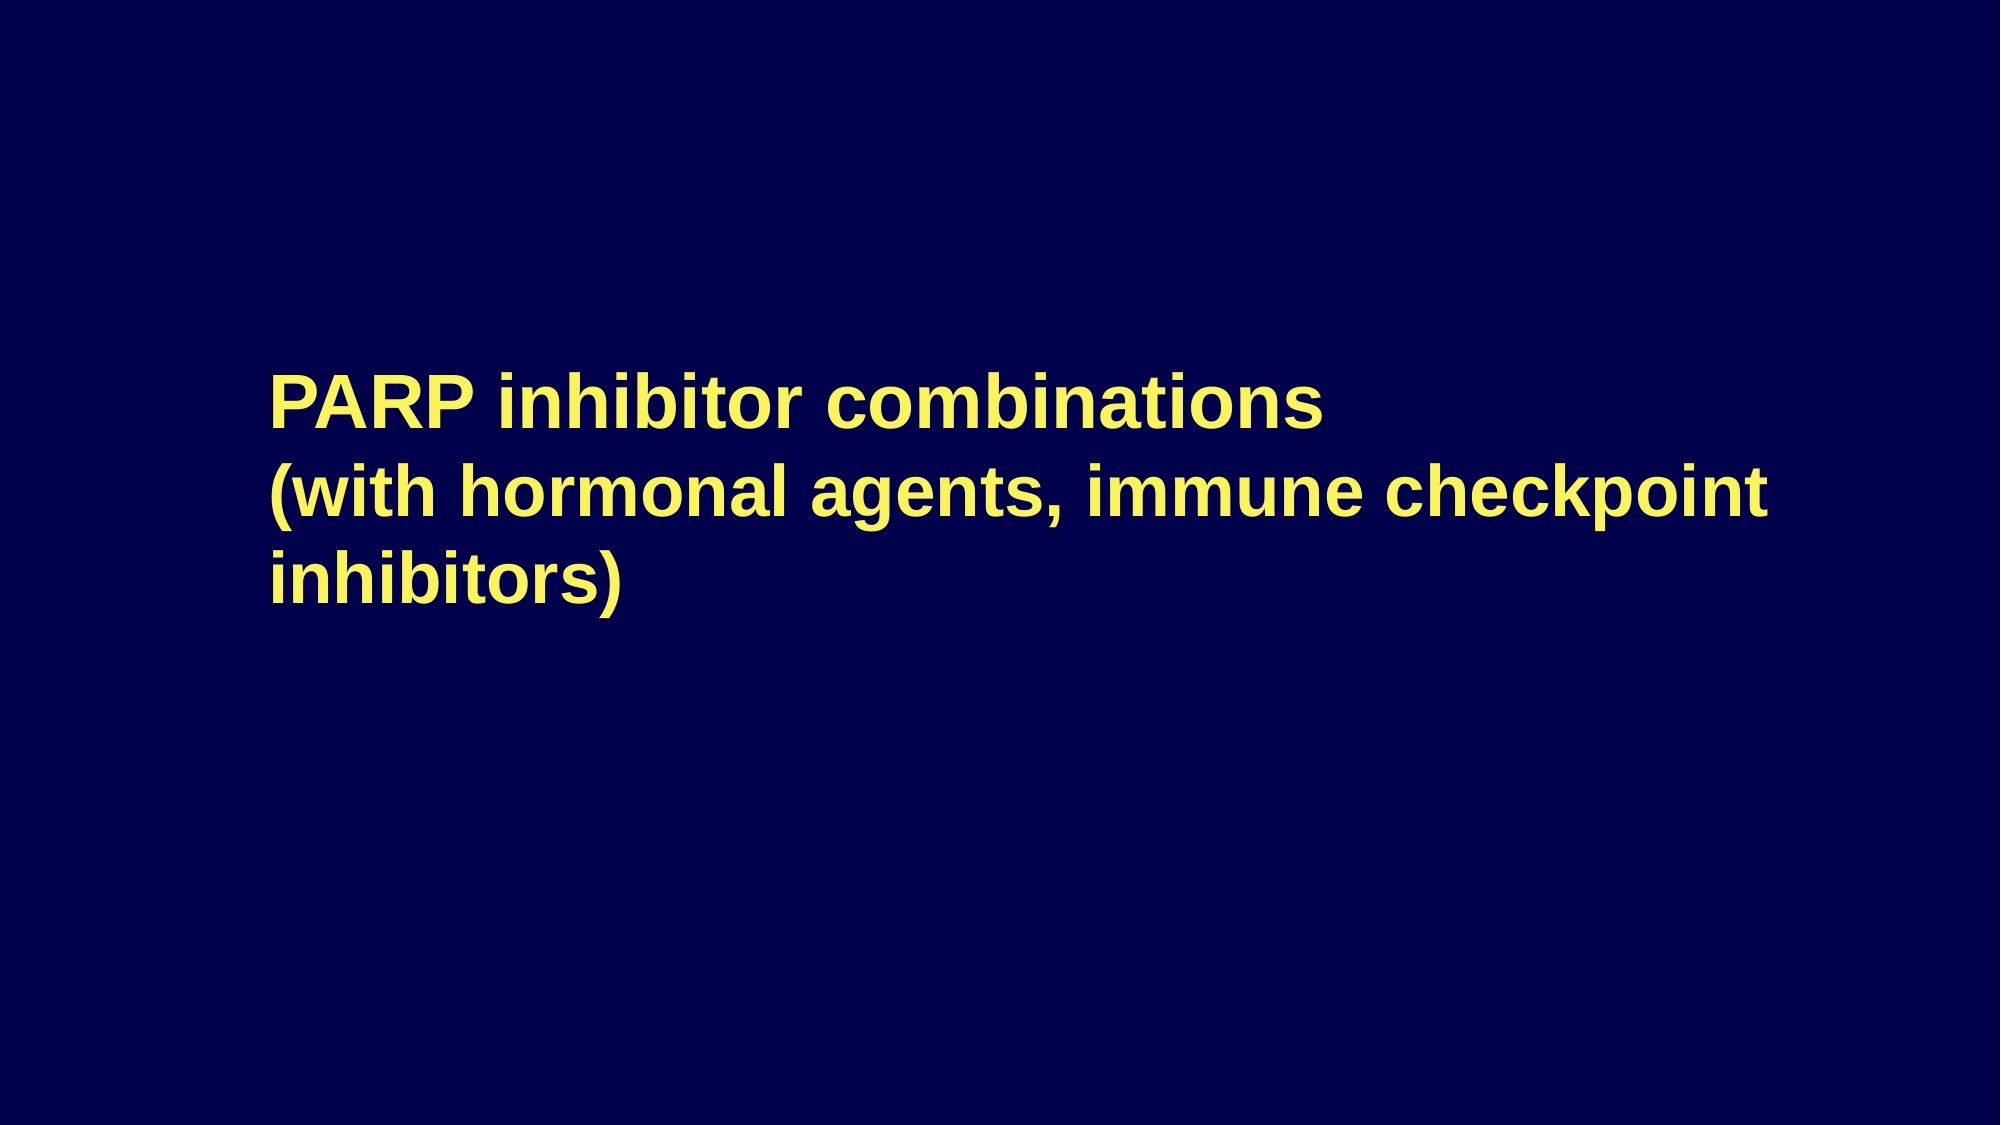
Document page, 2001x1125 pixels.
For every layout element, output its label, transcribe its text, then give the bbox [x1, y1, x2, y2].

title PARP inhibitor combinations (with hormonal agents, immune checkpoint inhibitors) [253, 54, 1858, 916]
